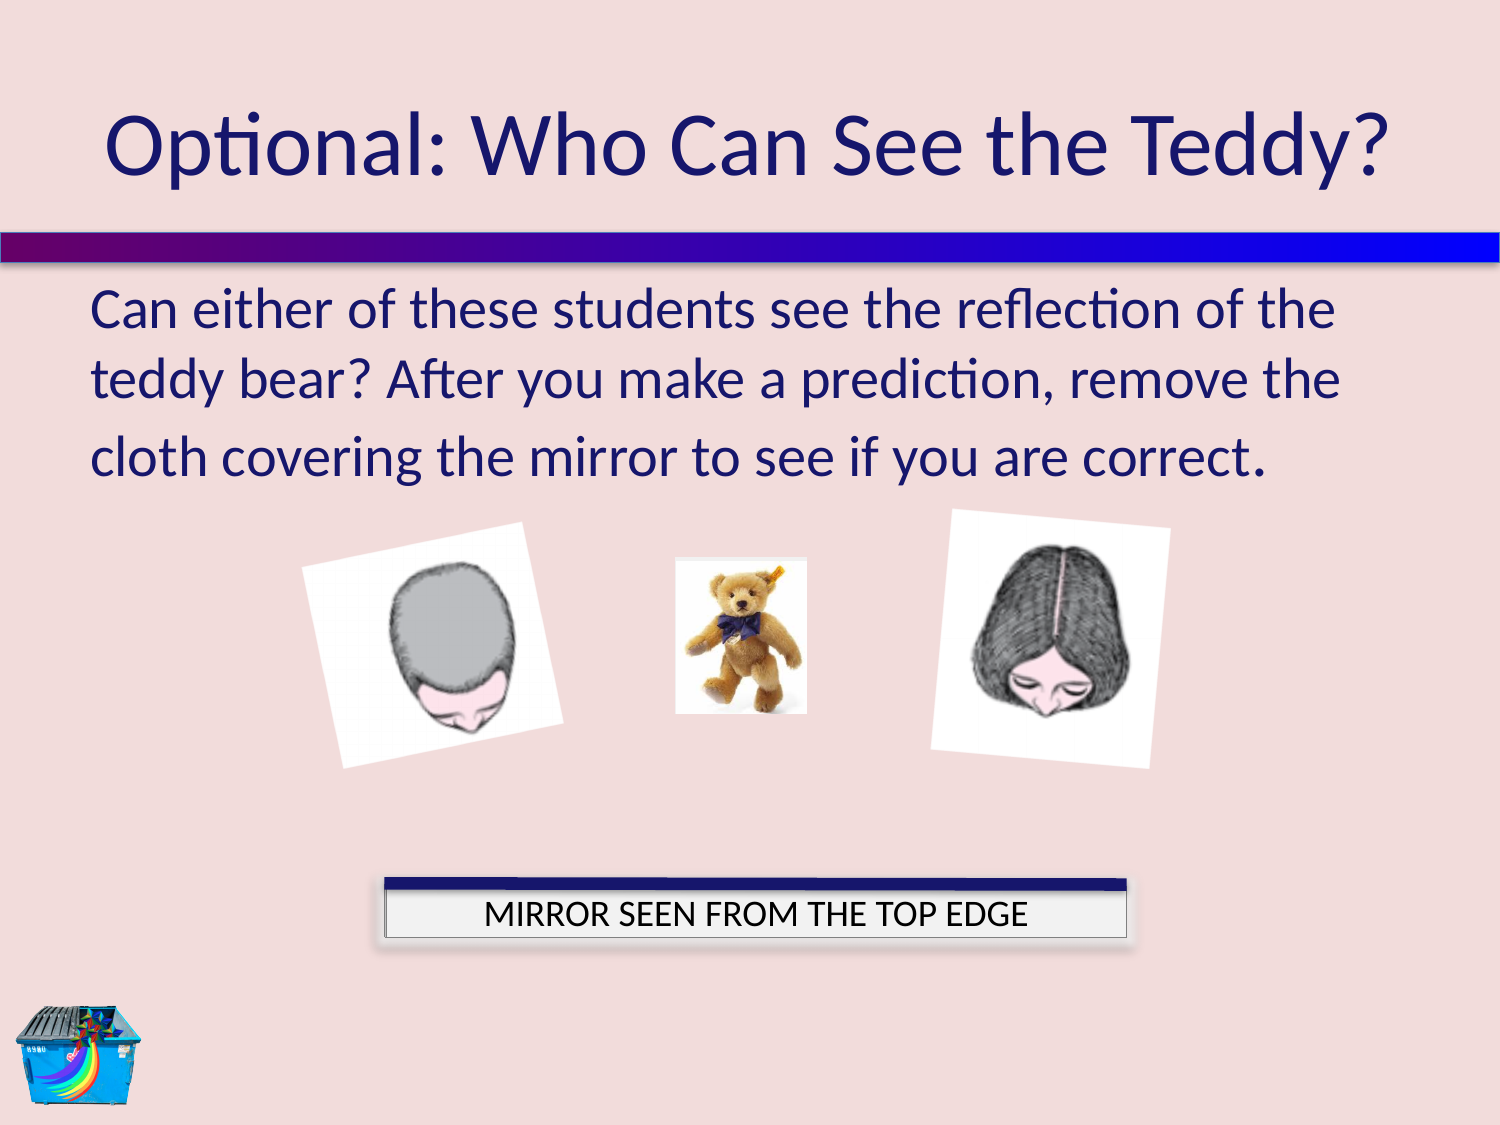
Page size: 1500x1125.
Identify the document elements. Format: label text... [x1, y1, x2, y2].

picture [14, 1004, 143, 1107]
text_box MIRROR SEEN FROM THE TOP EDGE [384, 896, 1127, 938]
picture [675, 557, 807, 714]
picture [932, 510, 1170, 768]
picture [303, 523, 563, 768]
list Can either of these students see the reflection of the teddy bear? After you make a prediction, remove the cloth covering the mirror to see if you are correct. [75, 262, 1425, 1005]
title Optional: Who Can See the Teddy? [75, 45, 1425, 233]
